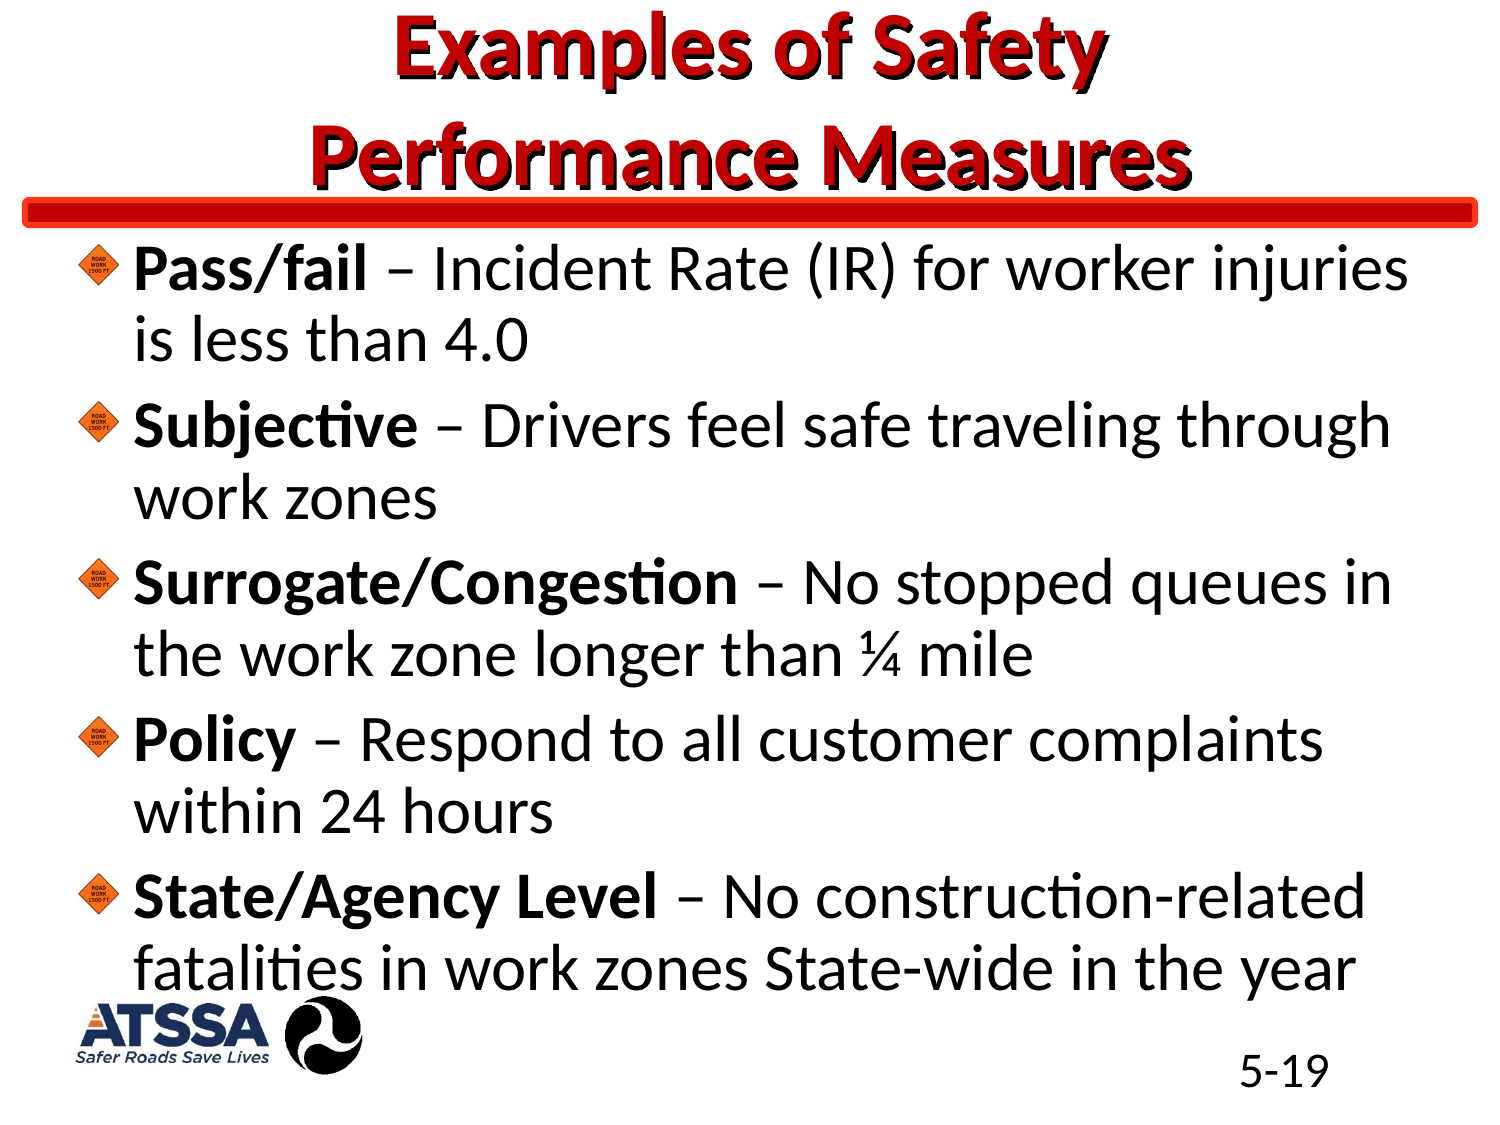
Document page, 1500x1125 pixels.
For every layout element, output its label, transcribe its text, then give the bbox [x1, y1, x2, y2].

picture [77, 243, 120, 286]
list Pass/fail – Incident Rate (IR) for worker injuries is less than 4.0 Subjective – Drivers feel safe traveling through work zones Surrogate/Congestion – No stopped queues in the work zone longer than ¼ mile Policy – Respond to all customer complaints within 24 hours State/Agency Level – No construction-related fatalities in work zones State-wide in the year [62, 224, 1451, 938]
picture [77, 400, 120, 443]
picture [77, 715, 120, 758]
picture [75, 1003, 269, 1063]
picture [77, 557, 120, 600]
title Examples of Safety Performance Measures [0, 0, 1500, 188]
picture [276, 989, 370, 1077]
picture [77, 872, 120, 915]
